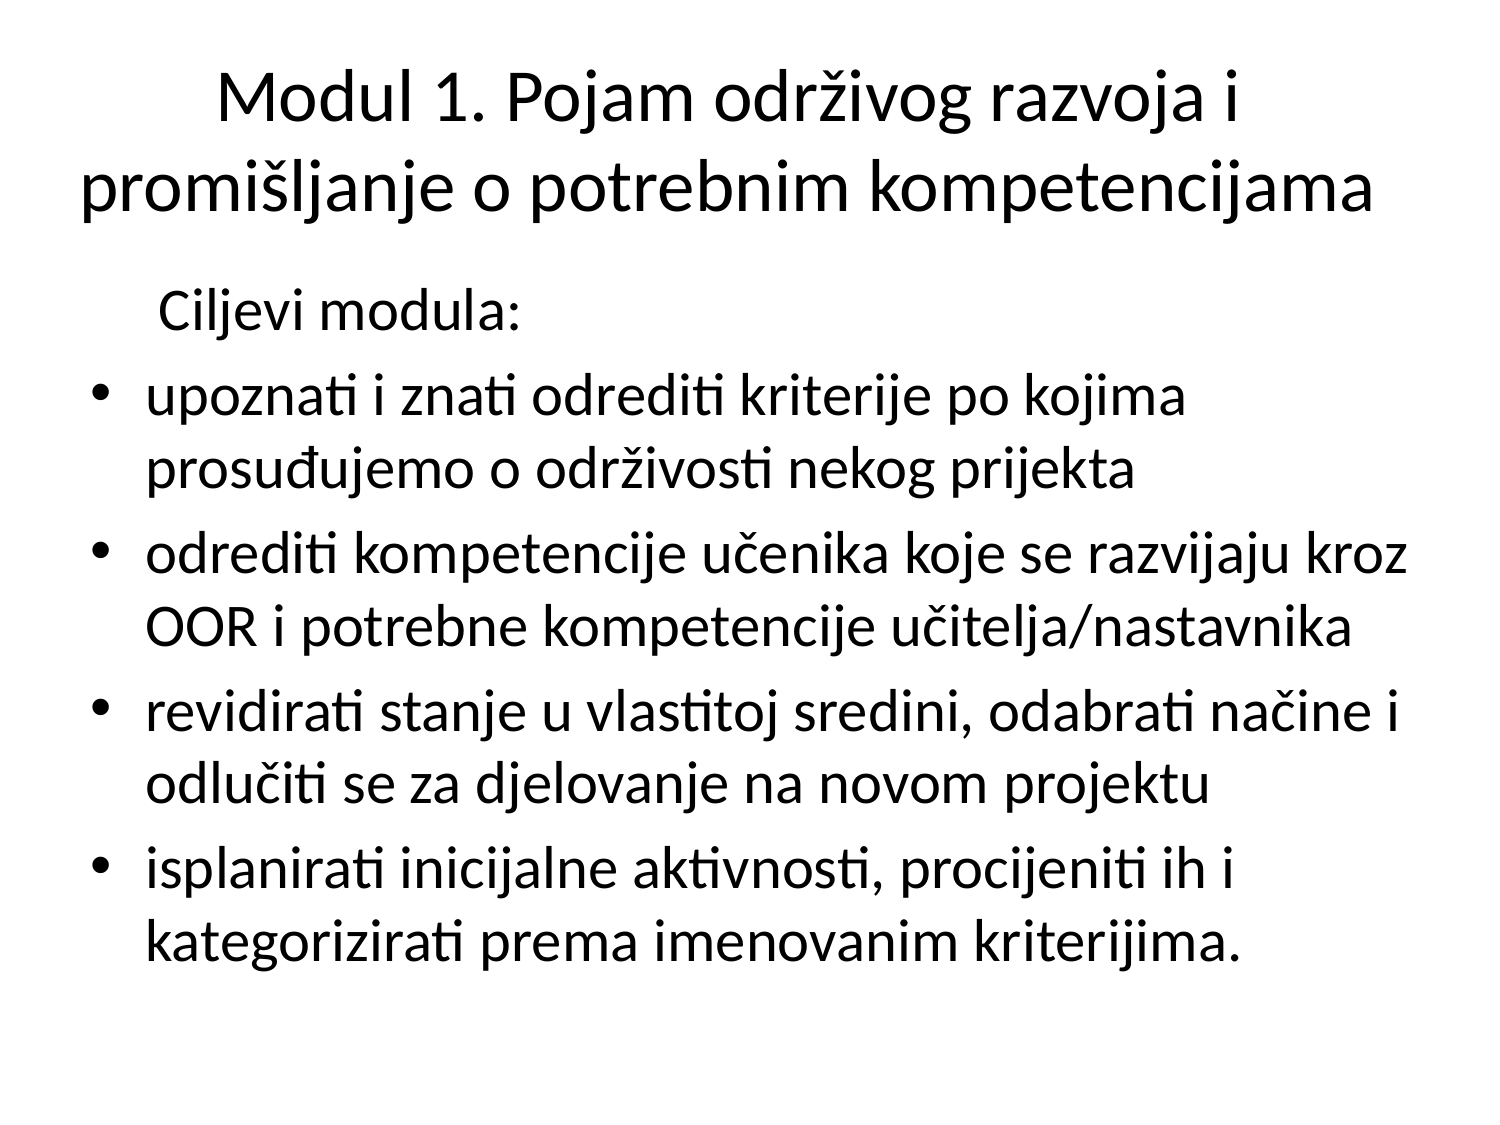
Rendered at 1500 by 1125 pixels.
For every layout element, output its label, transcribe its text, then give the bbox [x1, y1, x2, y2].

list Ciljevi modula: upoznati i znati odrediti kriterije po kojima prosuđujemo o održivosti nekog prijekta odrediti kompetencije učenika koje se razvijaju kroz OOR i potrebne kompetencije učitelja/nastavnika revidirati stanje u vlastitoj sredini, odabrati načine i odlučiti se za djelovanje na novom projektu isplanirati inicijalne aktivnosti, procijeniti ih i kategorizirati prema imenovanim kriterijima. [75, 262, 1425, 1005]
title Modul 1. Pojam održivog razvoja i promišljanje o potrebnim kompetencijama [53, 42, 1404, 231]
